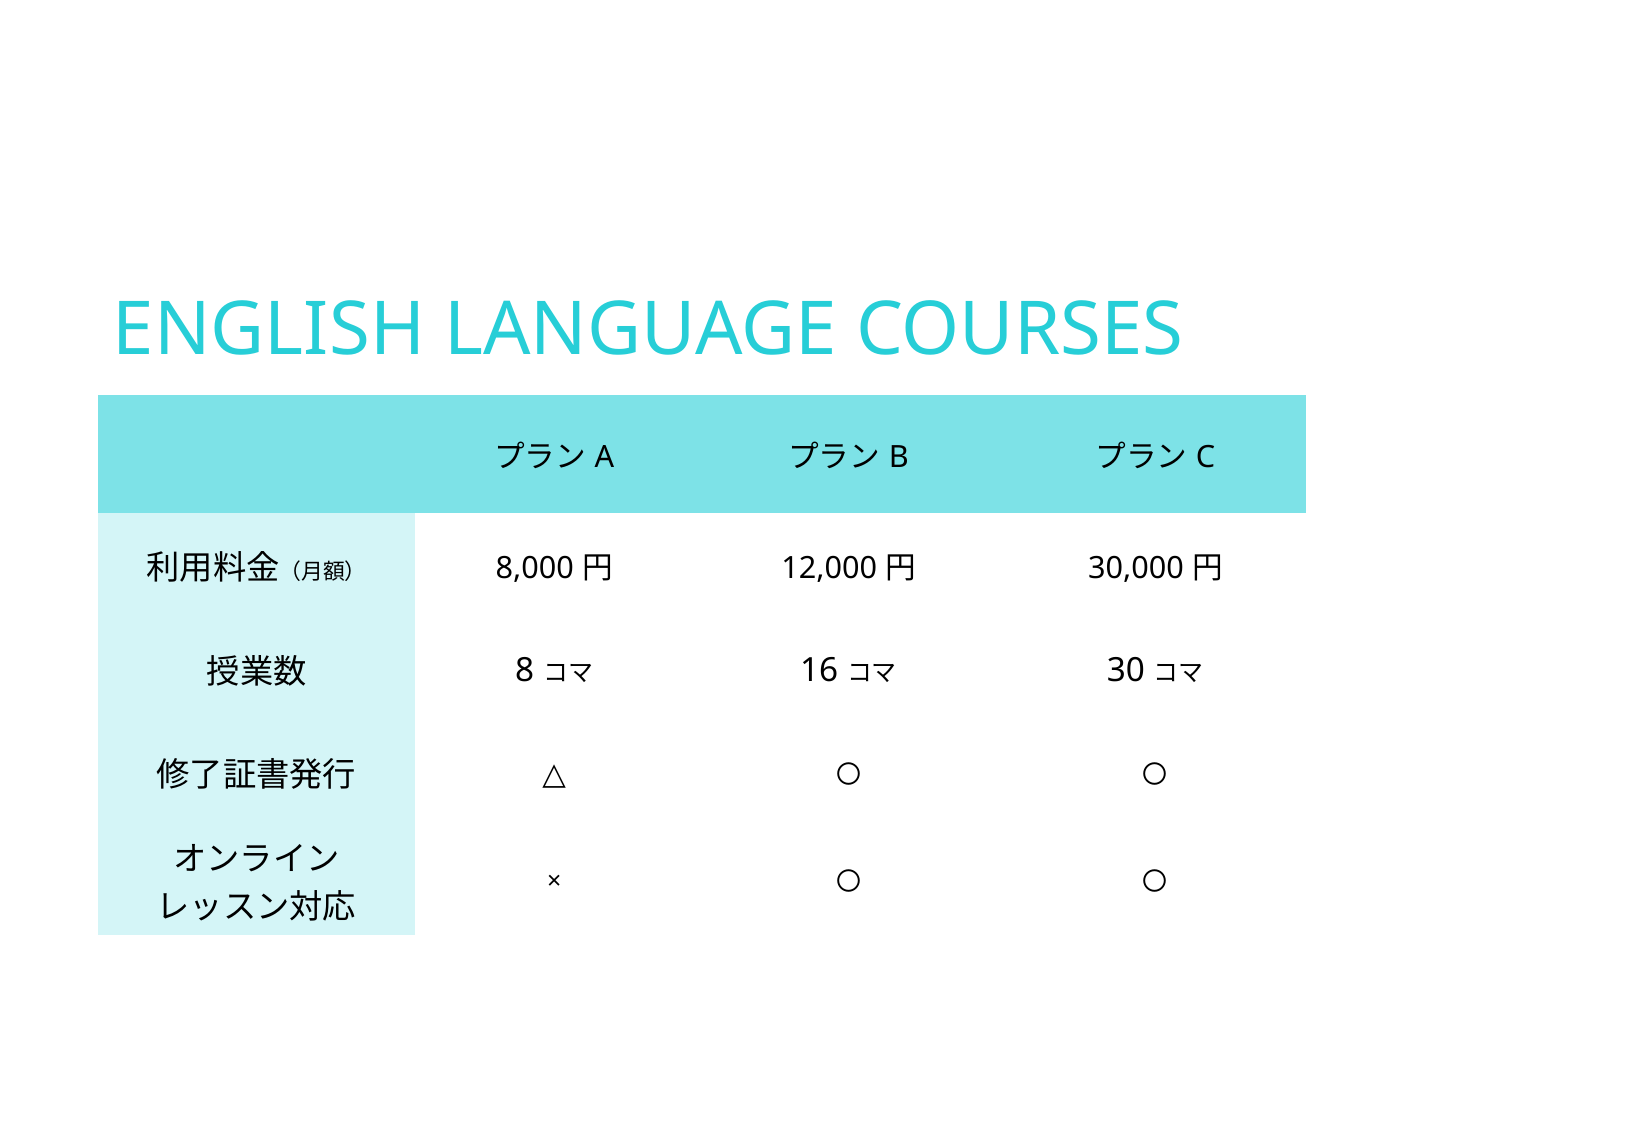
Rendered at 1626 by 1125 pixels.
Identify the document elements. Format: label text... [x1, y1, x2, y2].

table_header プランC [1004, 395, 1306, 513]
table_header プランB [693, 395, 1004, 513]
table_cell 8コマ [415, 617, 693, 721]
table_header プランA [415, 395, 693, 513]
table_header [98, 395, 415, 513]
table_cell 〇 [1004, 721, 1306, 824]
table_cell 12,000円 [693, 513, 1004, 617]
table_cell 8,000円 [415, 513, 693, 617]
table_cell 利用料金（月額） [98, 513, 415, 617]
table_cell 〇 [693, 721, 1004, 824]
table_cell 〇 [1004, 824, 1306, 935]
table_cell 授業数 [98, 617, 415, 721]
title ENGLISH LANGUAGE COURSES [97, 222, 1226, 439]
table_cell 30,000円 [1004, 513, 1306, 617]
table_cell △ [415, 721, 693, 824]
table_cell 〇 [693, 824, 1004, 935]
table_cell × [415, 824, 693, 935]
table_cell 修了証書発行 [98, 721, 415, 824]
table_cell 30コマ [1004, 617, 1306, 721]
table_cell オンライン レッスン対応 [98, 824, 415, 935]
table_cell 16コマ [693, 617, 1004, 721]
